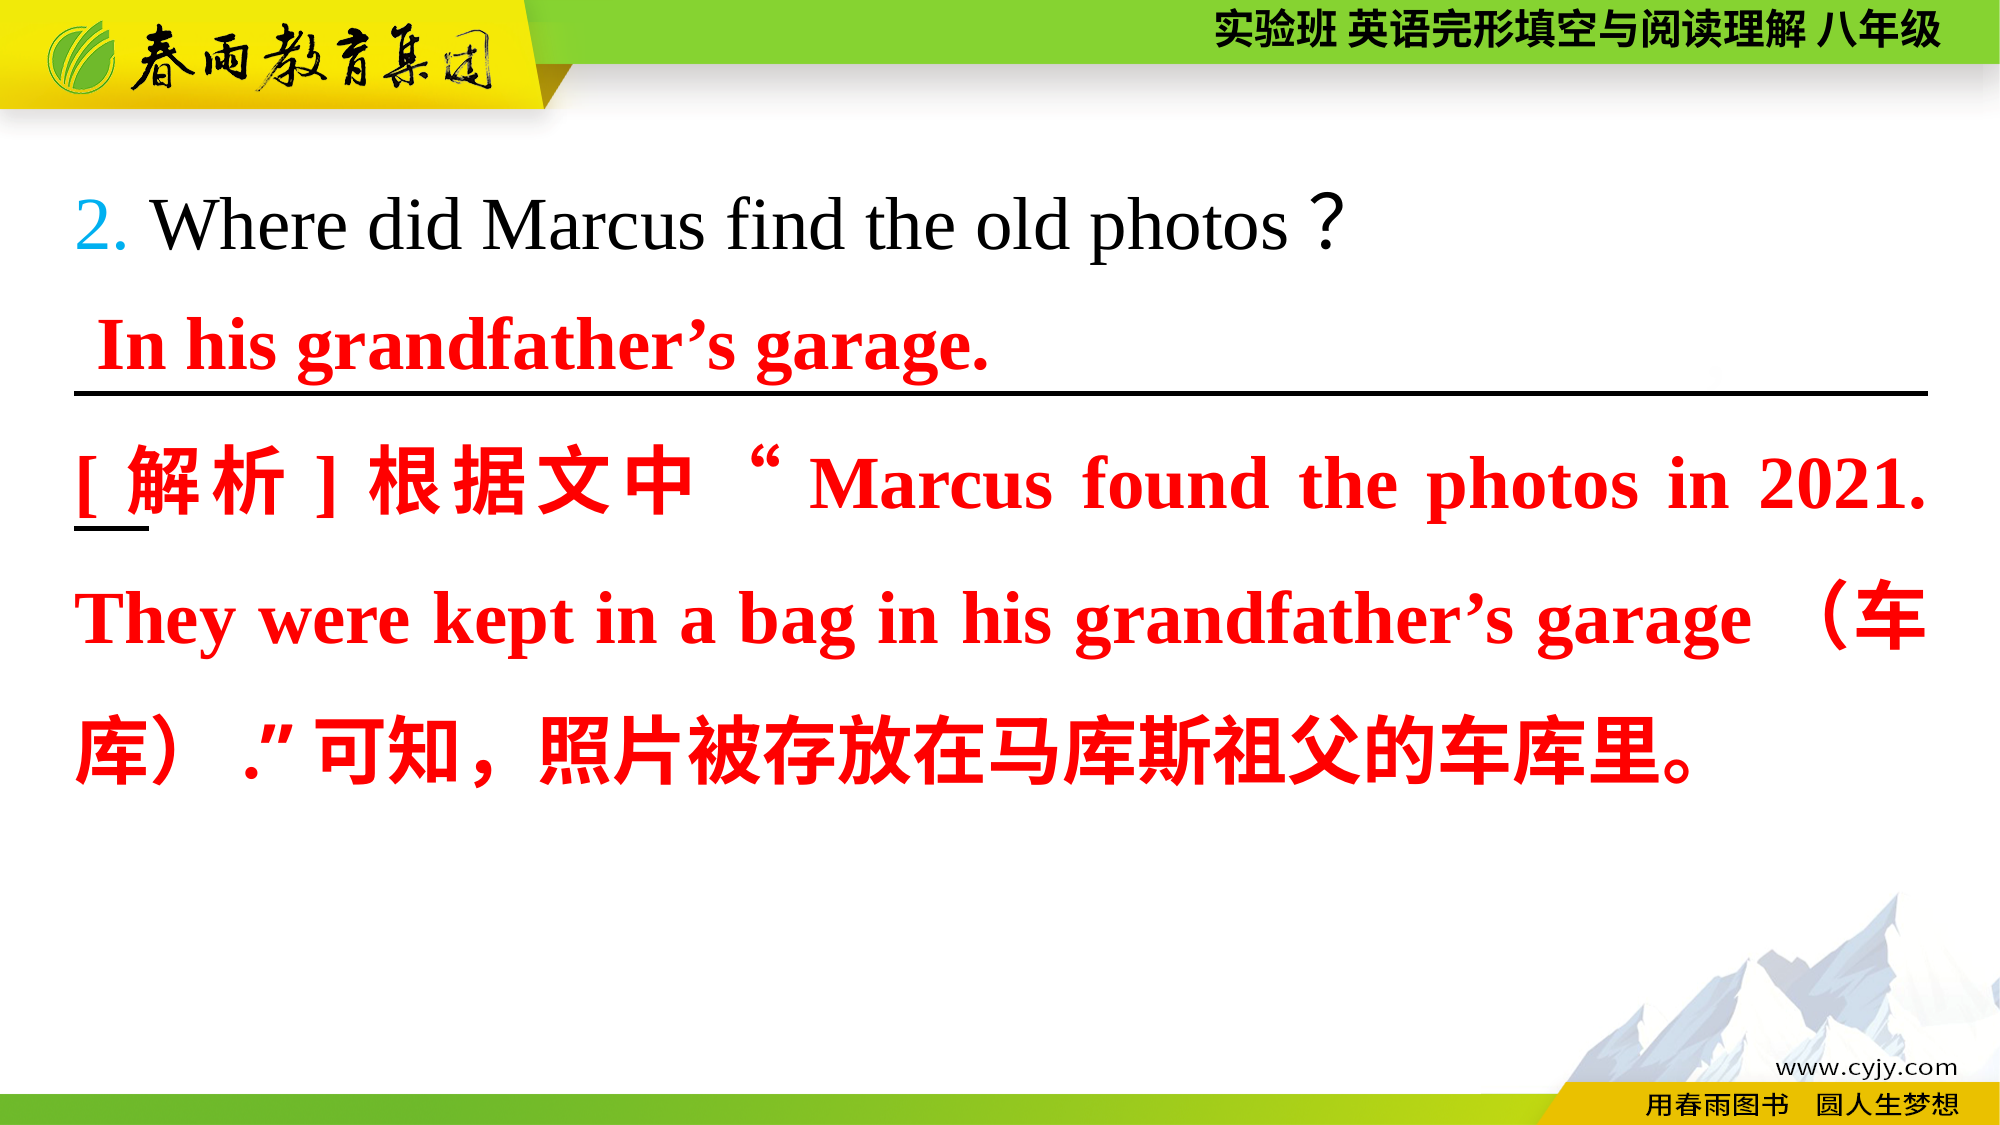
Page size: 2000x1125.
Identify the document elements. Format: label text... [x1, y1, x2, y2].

text_box [解析]根据文中“Marcus found the photos in 2021. They were kept in a bag in his grandfather’s garage（车库）.”可知，照片被存放在马库斯祖父的车库里。 [59, 381, 1944, 802]
picture [0, 0, 2000, 1125]
list 2. Where did Marcus find the old photos？ ， [59, 122, 1944, 381]
text_box In his grandfather’s garage. [81, 242, 1164, 381]
